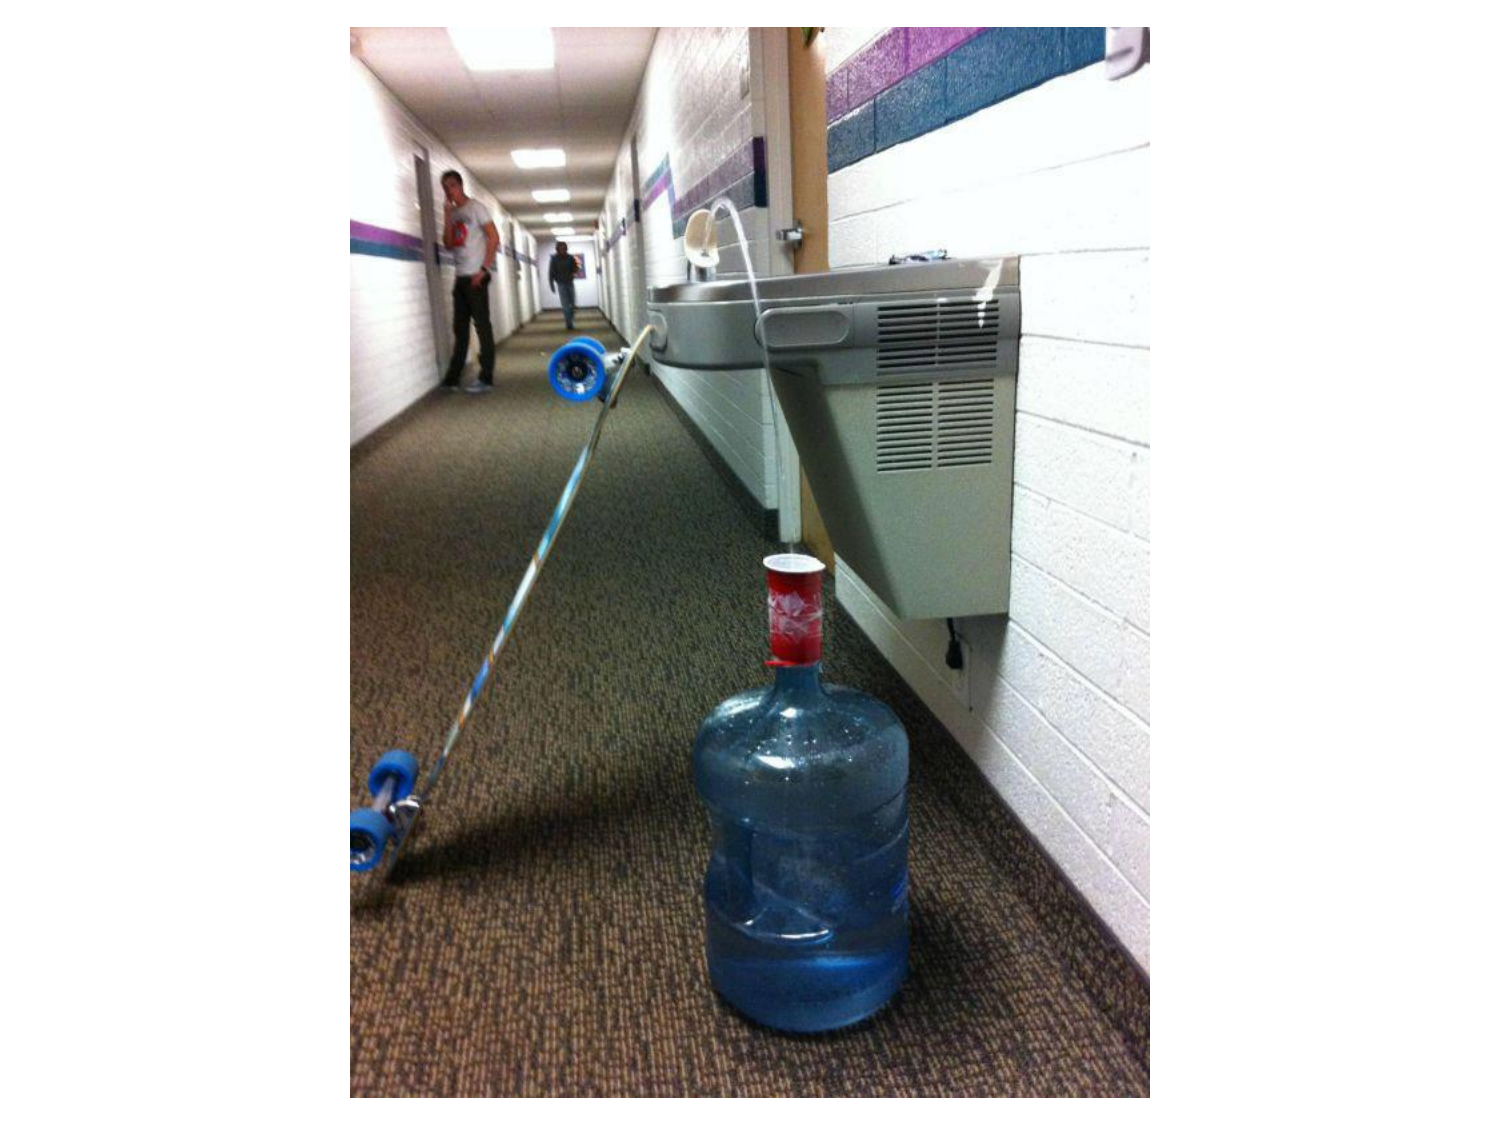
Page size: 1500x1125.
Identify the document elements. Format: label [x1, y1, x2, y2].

picture [349, 26, 1151, 1098]
